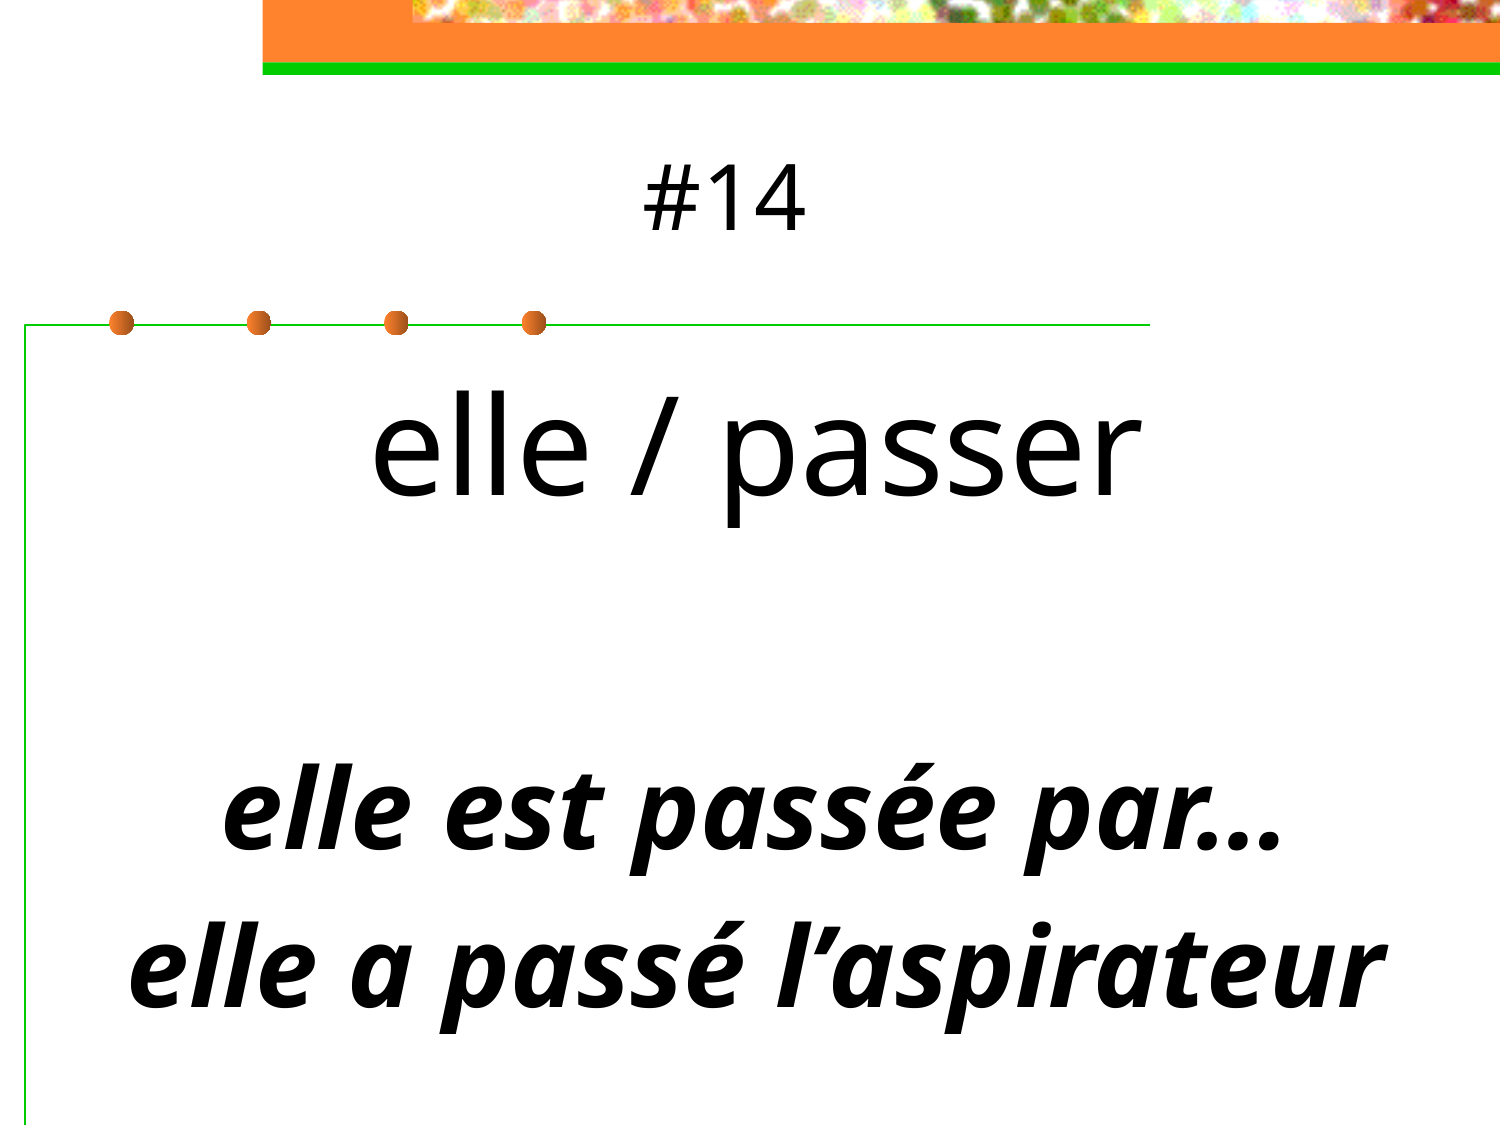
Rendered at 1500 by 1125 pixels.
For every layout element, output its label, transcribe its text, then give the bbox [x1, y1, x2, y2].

title #14 [87, 99, 1363, 288]
list elle / passer elle est passée par… elle a passé l’aspirateur [50, 350, 1463, 1025]
picture [412, 0, 1500, 23]
